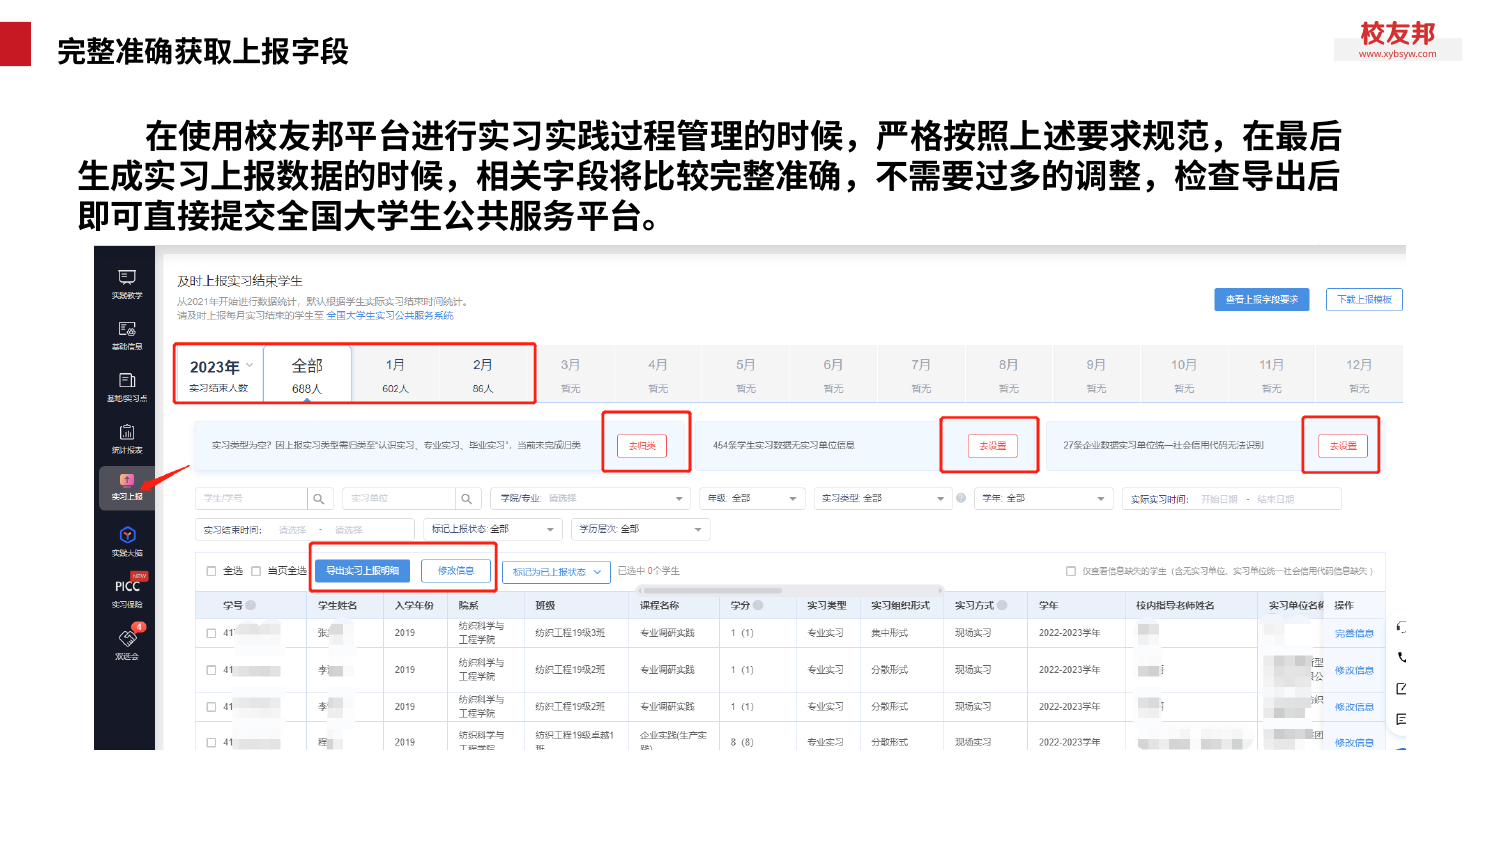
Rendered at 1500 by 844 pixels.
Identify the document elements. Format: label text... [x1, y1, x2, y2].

picture [1361, 21, 1435, 45]
title 完整准确获取上报字段 [42, 11, 939, 77]
picture [94, 244, 1406, 750]
text_box 在使用校友邦平台进行实习实践过程管理的时候，严格按照上述要求规范，在最后生成实习上报数据的时候，相关字段将比较完整准确，不需要过多的调整，检查导出后即可直接提交全国大学生公共服务平台。 [62, 107, 1388, 243]
